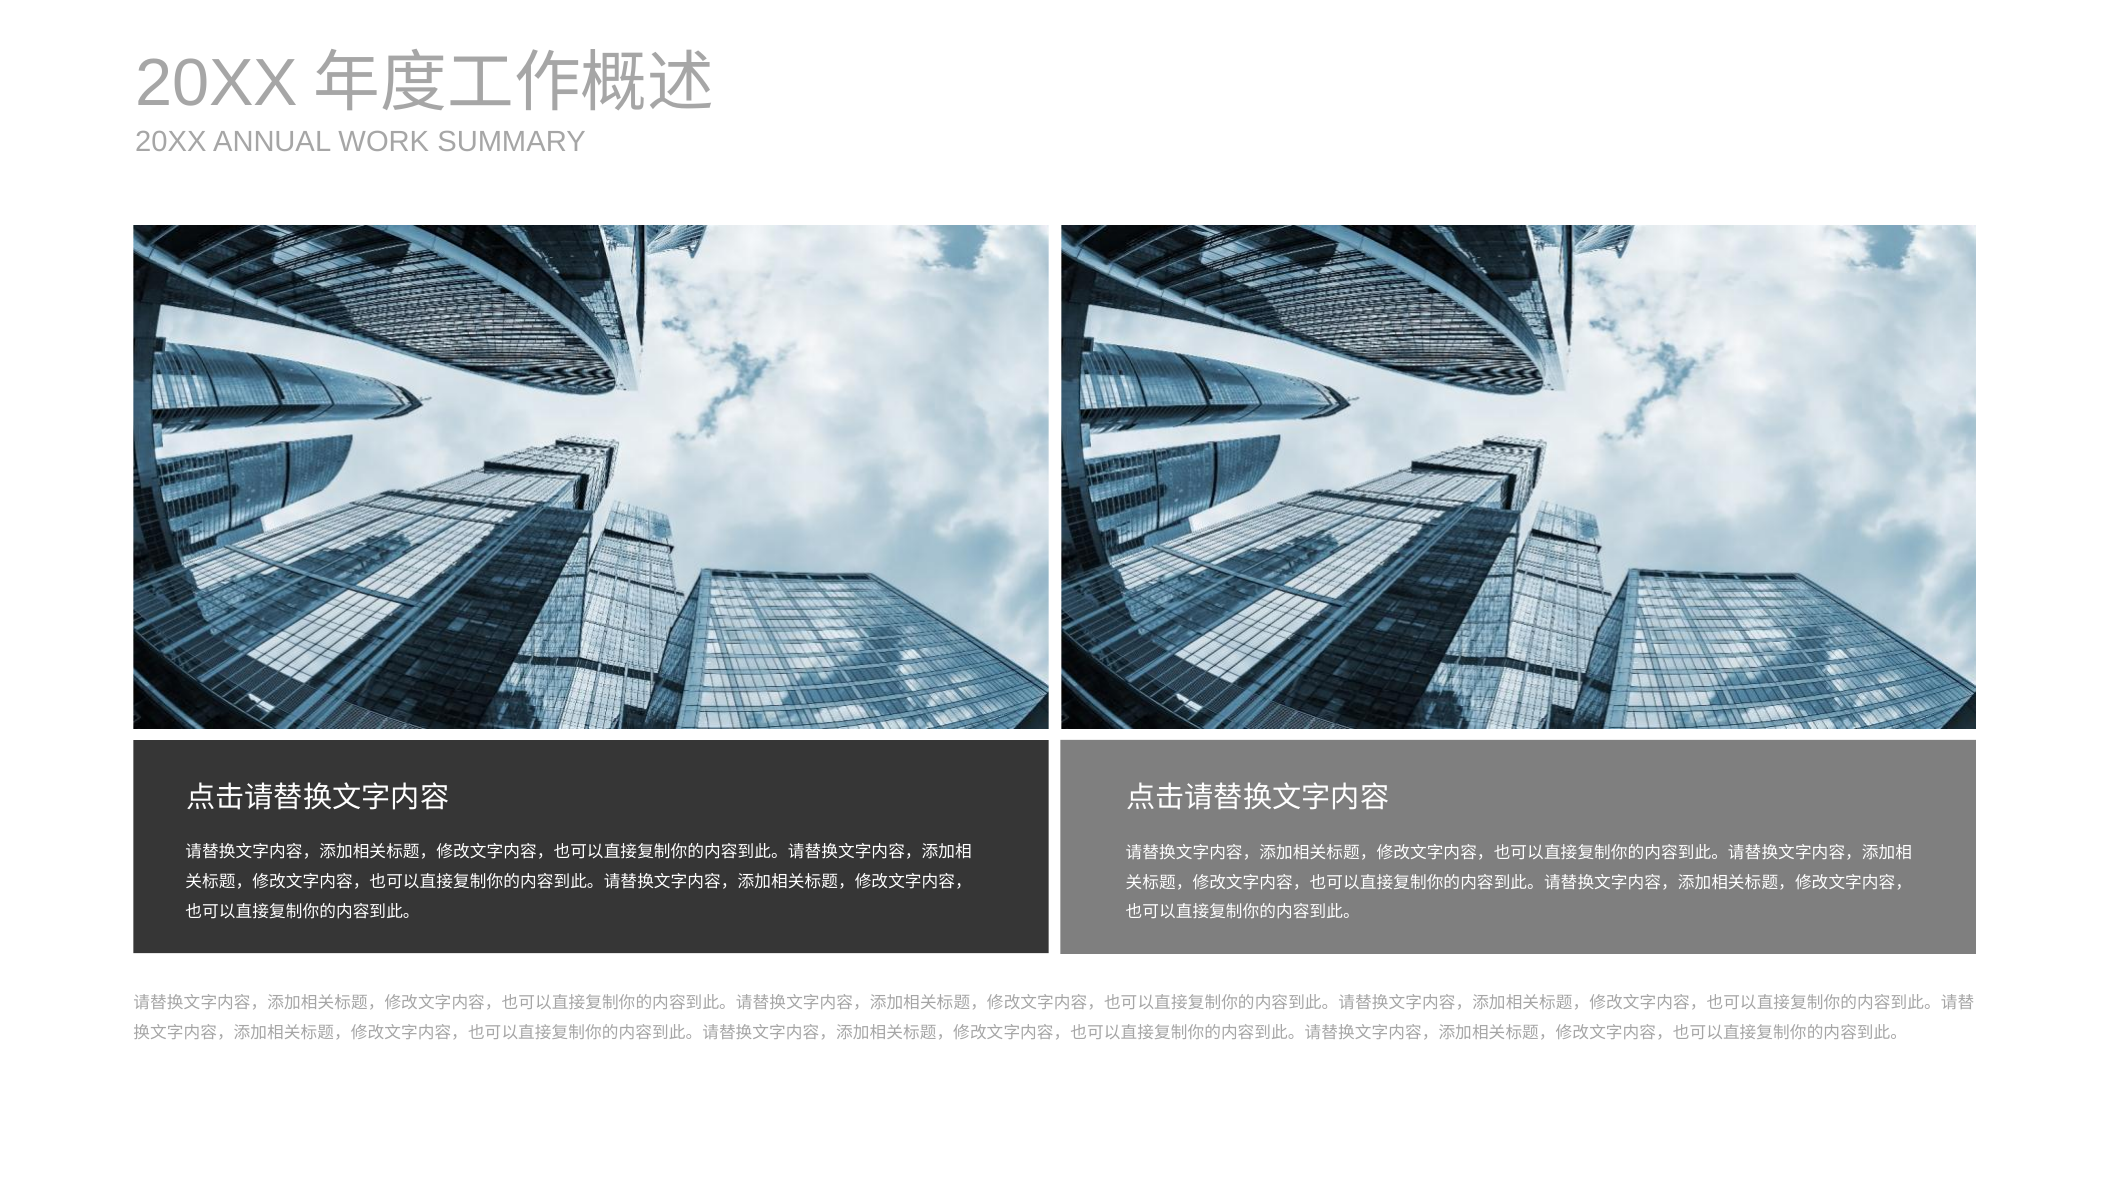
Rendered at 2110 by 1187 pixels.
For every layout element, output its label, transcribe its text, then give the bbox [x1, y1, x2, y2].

text_box 20XX ANNUAL WORK SUMMARY [135, 122, 596, 158]
text_box 请替换文字内容，添加相关标题，修改文字内容，也可以直接复制你的内容到此。请替换文字内容，添加相关标题，修改文字内容，也可以直接复制你的内容到此。请替换文字内容，添加相关标题，修改文字内容，也可以直接复制你的内容到此。请替换文字内容，添加相关标题，修改文字内容，也可以直接复制你的内容到此。请替换文字内容，添加相关标题，修改文字内容，也可以直接复制你的内容到此。请替换文字内容，添加相关标题，修改文字内容，也可以直接复制你的内容到此。 [133, 981, 1976, 1042]
text_box [132, 224, 1050, 730]
text_box [132, 739, 1050, 954]
text_box 请替换文字内容，添加相关标题，修改文字内容，也可以直接复制你的内容到此。请替换文字内容，添加相关标题，修改文字内容，也可以直接复制你的内容到此。请替换文字内容，添加相关标题，修改文字内容，也可以直接复制你的内容到此。 [1125, 831, 1929, 922]
text_box 20XX年度工作概述 [135, 38, 783, 119]
text_box 点击请替换文字内容 [1126, 778, 1390, 814]
text_box [1060, 224, 1977, 730]
text_box 请替换文字内容，添加相关标题，修改文字内容，也可以直接复制你的内容到此。请替换文字内容，添加相关标题，修改文字内容，也可以直接复制你的内容到此。请替换文字内容，添加相关标题，修改文字内容，也可以直接复制你的内容到此。 [185, 830, 989, 921]
text_box [1059, 739, 1977, 955]
text_box 点击请替换文字内容 [186, 777, 450, 814]
